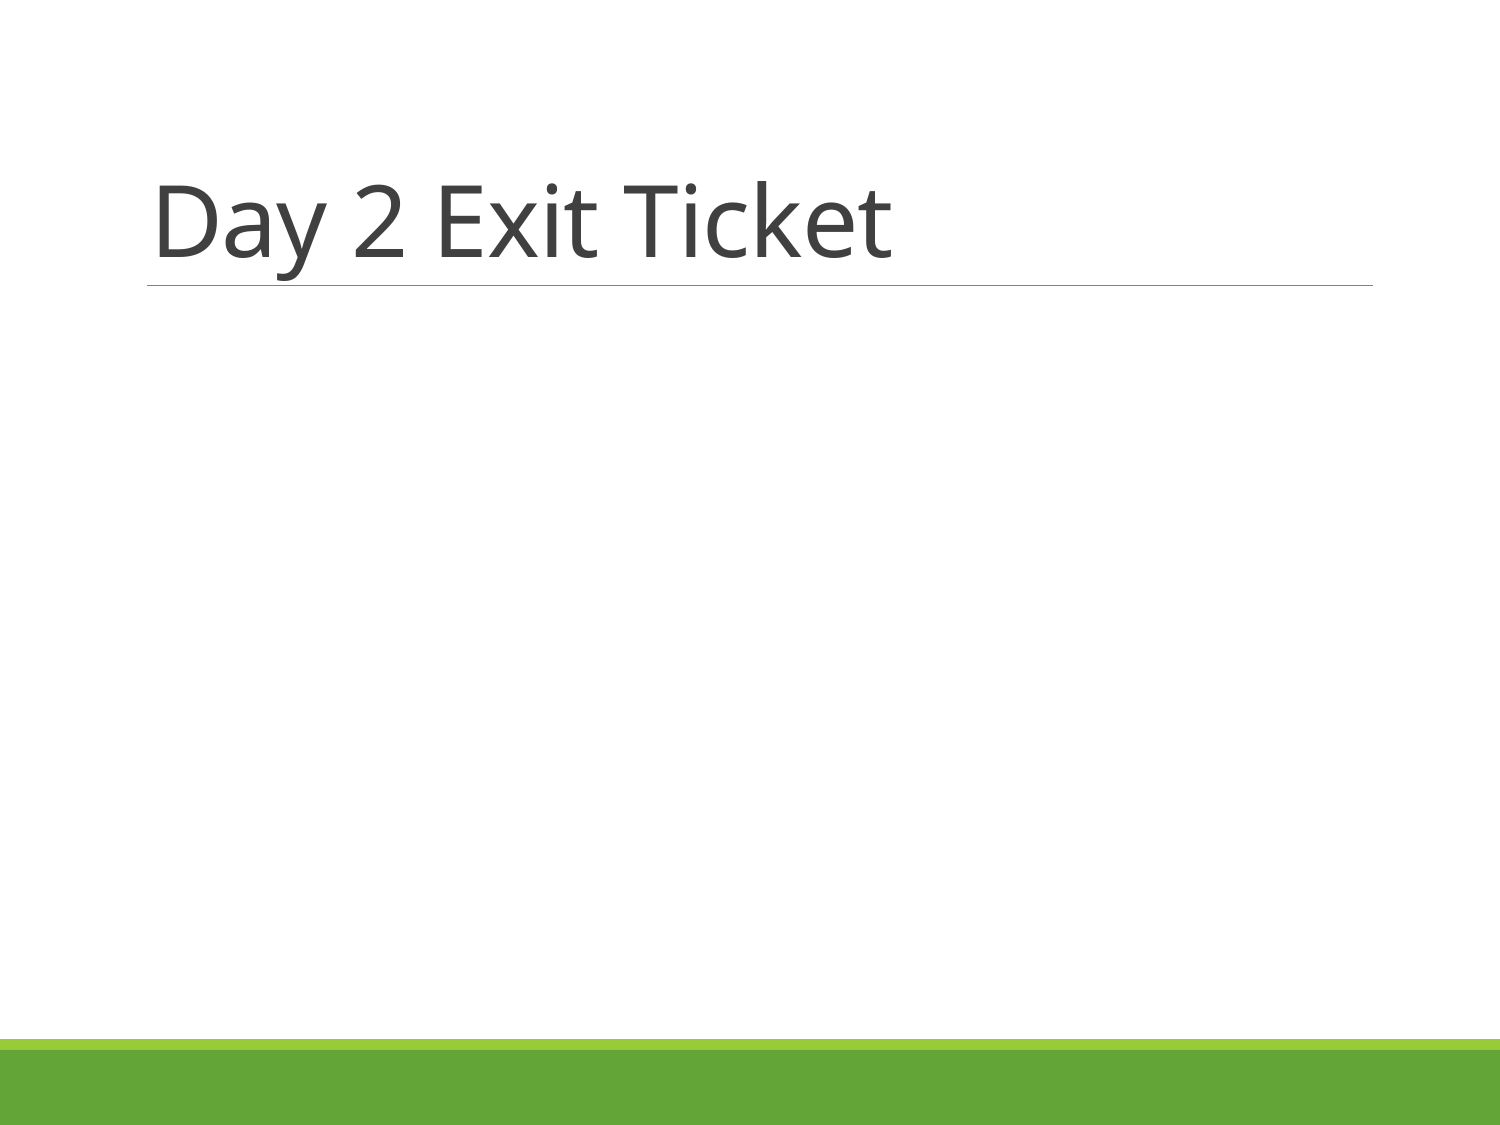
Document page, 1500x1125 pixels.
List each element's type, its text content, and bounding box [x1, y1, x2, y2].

title Day 2 Exit Ticket [135, 47, 1373, 285]
